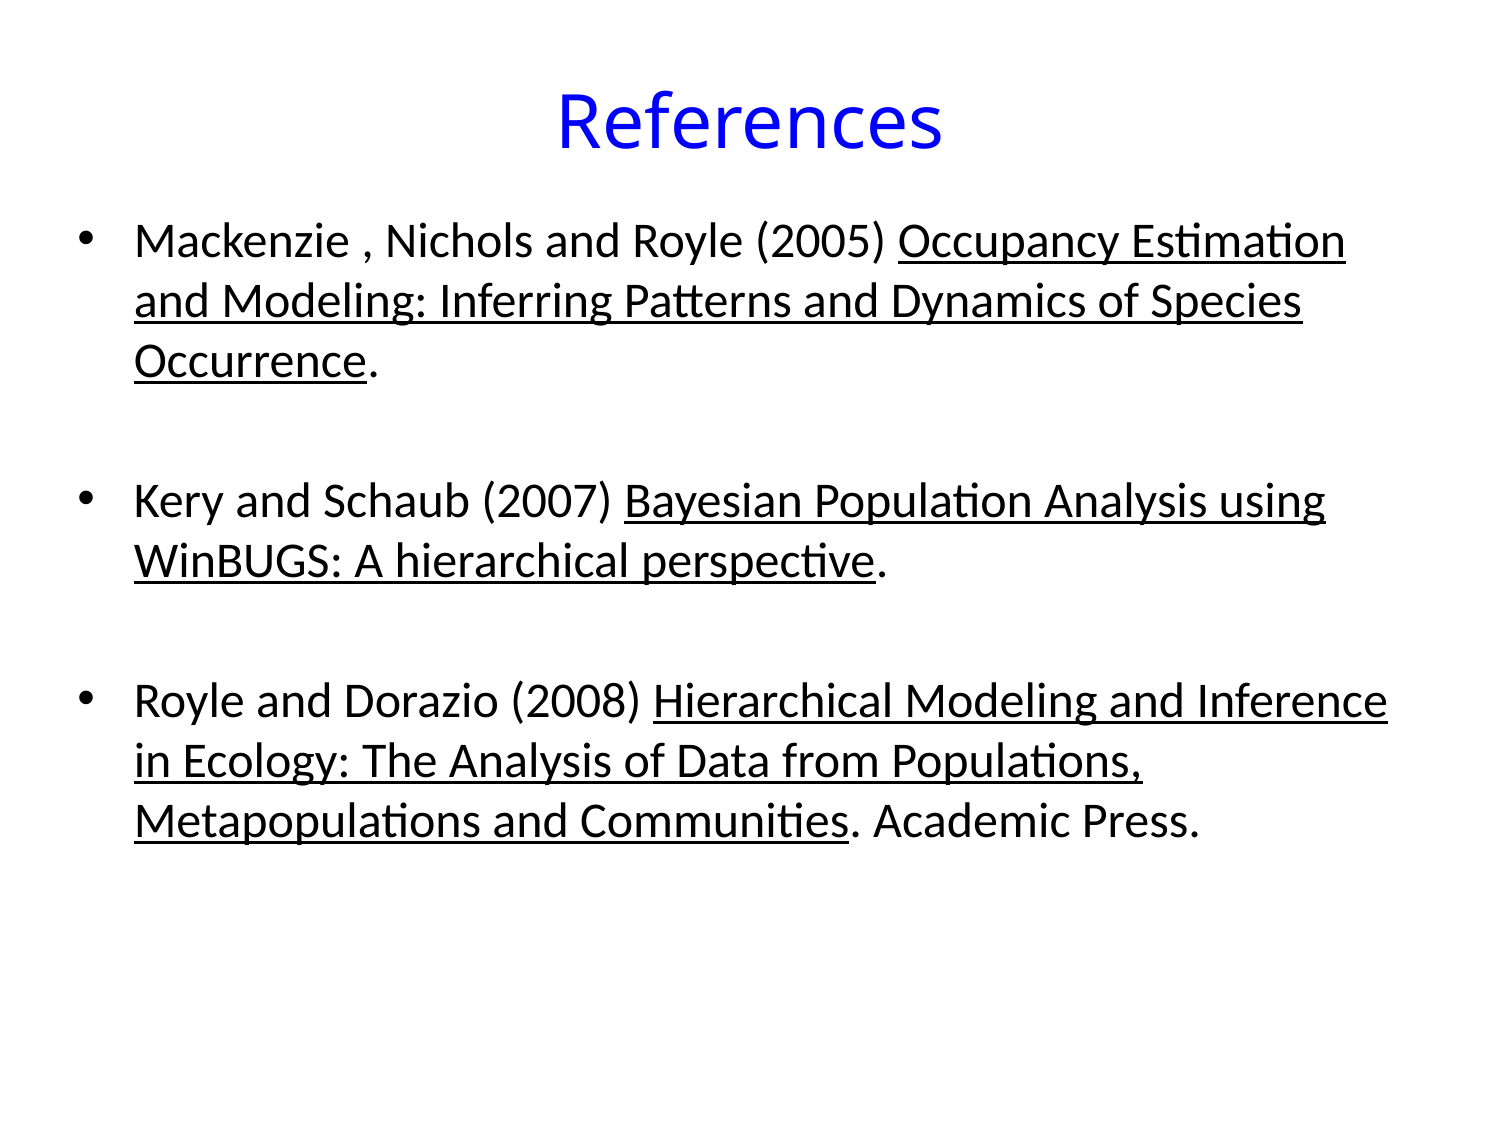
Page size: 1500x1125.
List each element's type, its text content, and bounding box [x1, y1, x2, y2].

title References [75, 24, 1425, 213]
list Mackenzie , Nichols and Royle (2005) Occupancy Estimation and Modeling: Inferring Patterns and Dynamics of Species Occurrence. Kery and Schaub (2007) Bayesian Population Analysis using WinBUGS: A hierarchical perspective. Royle and Dorazio (2008) Hierarchical Modeling and Inference in Ecology: The Analysis of Data from Populations, Metapopulations and Communities. Academic Press. [62, 200, 1413, 943]
